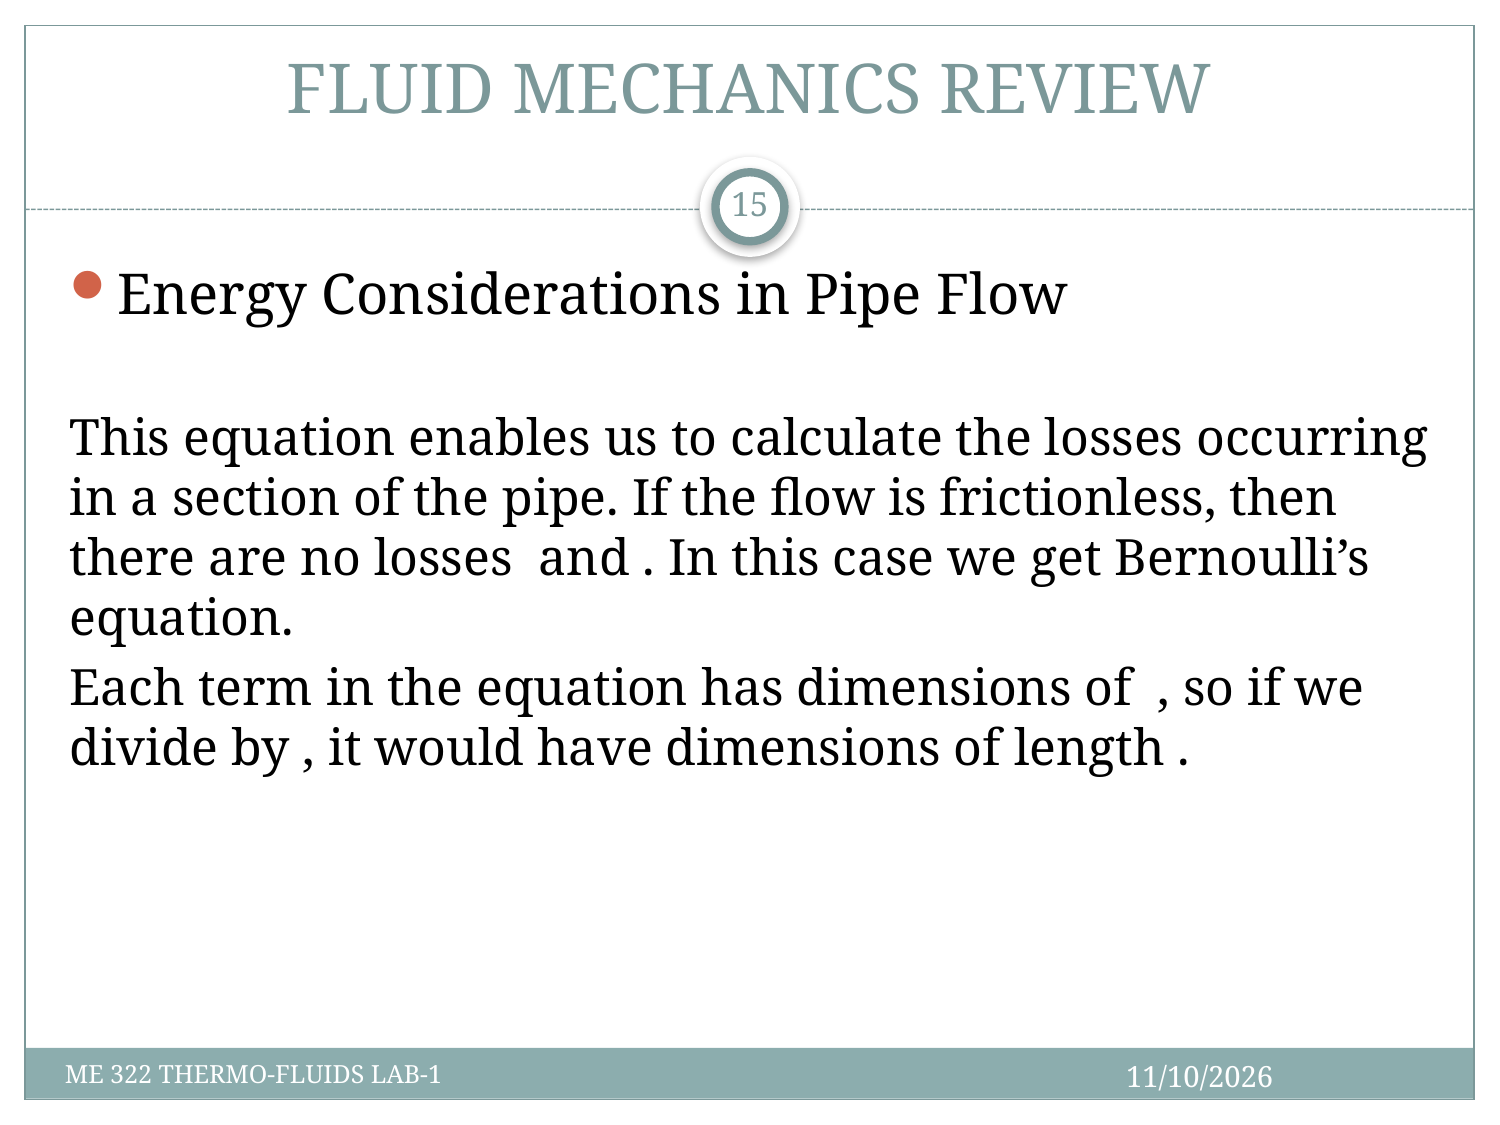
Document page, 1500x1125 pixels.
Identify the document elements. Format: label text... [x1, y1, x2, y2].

slide_number 15 [712, 169, 788, 243]
title FLUID MECHANICS REVIEW [49, 37, 1450, 162]
footer ME 322 THERMO-FLUIDS LAB-1 [50, 1051, 638, 1112]
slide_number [950, 1050, 1450, 1111]
